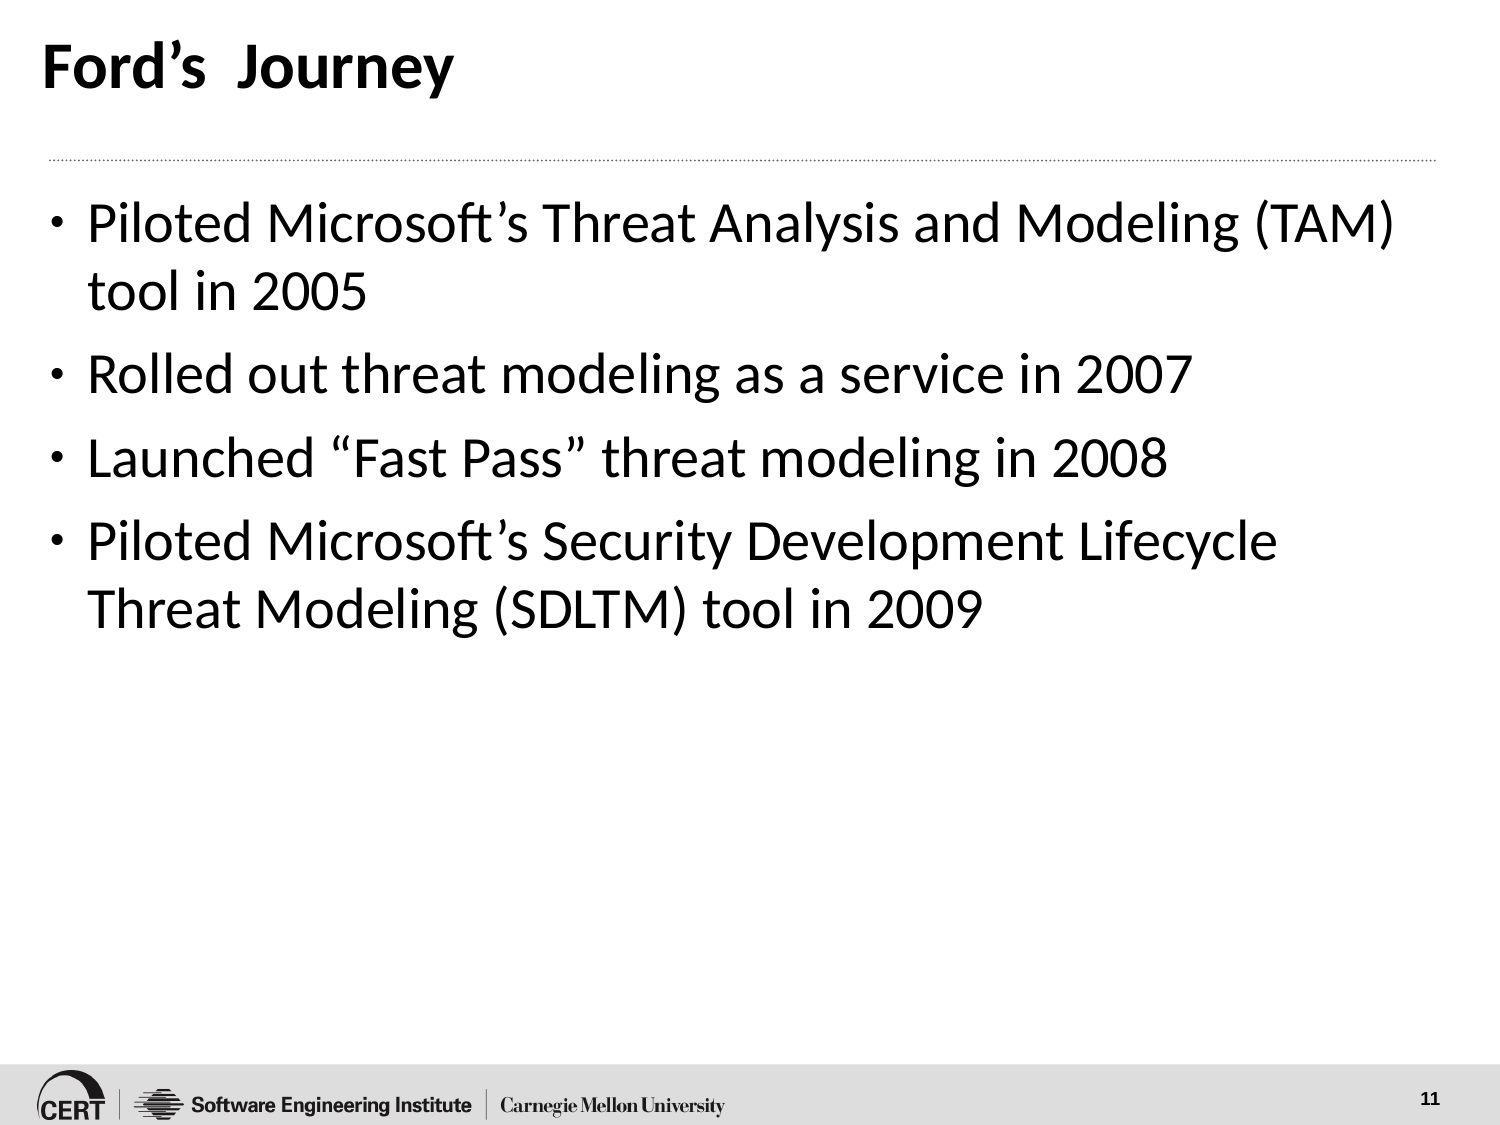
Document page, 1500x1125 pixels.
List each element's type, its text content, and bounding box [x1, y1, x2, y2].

picture [37, 1069, 725, 1122]
list Piloted Microsoft’s Threat Analysis and Modeling (TAM) tool in 2005 Rolled out threat modeling as a service in 2007 Launched “Fast Pass” threat modeling in 2008 Piloted Microsoft’s Security Development Lifecycle Threat Modeling (SDLTM) tool in 2009 [49, 187, 1438, 1001]
title Ford’s Journey [42, 37, 1434, 155]
